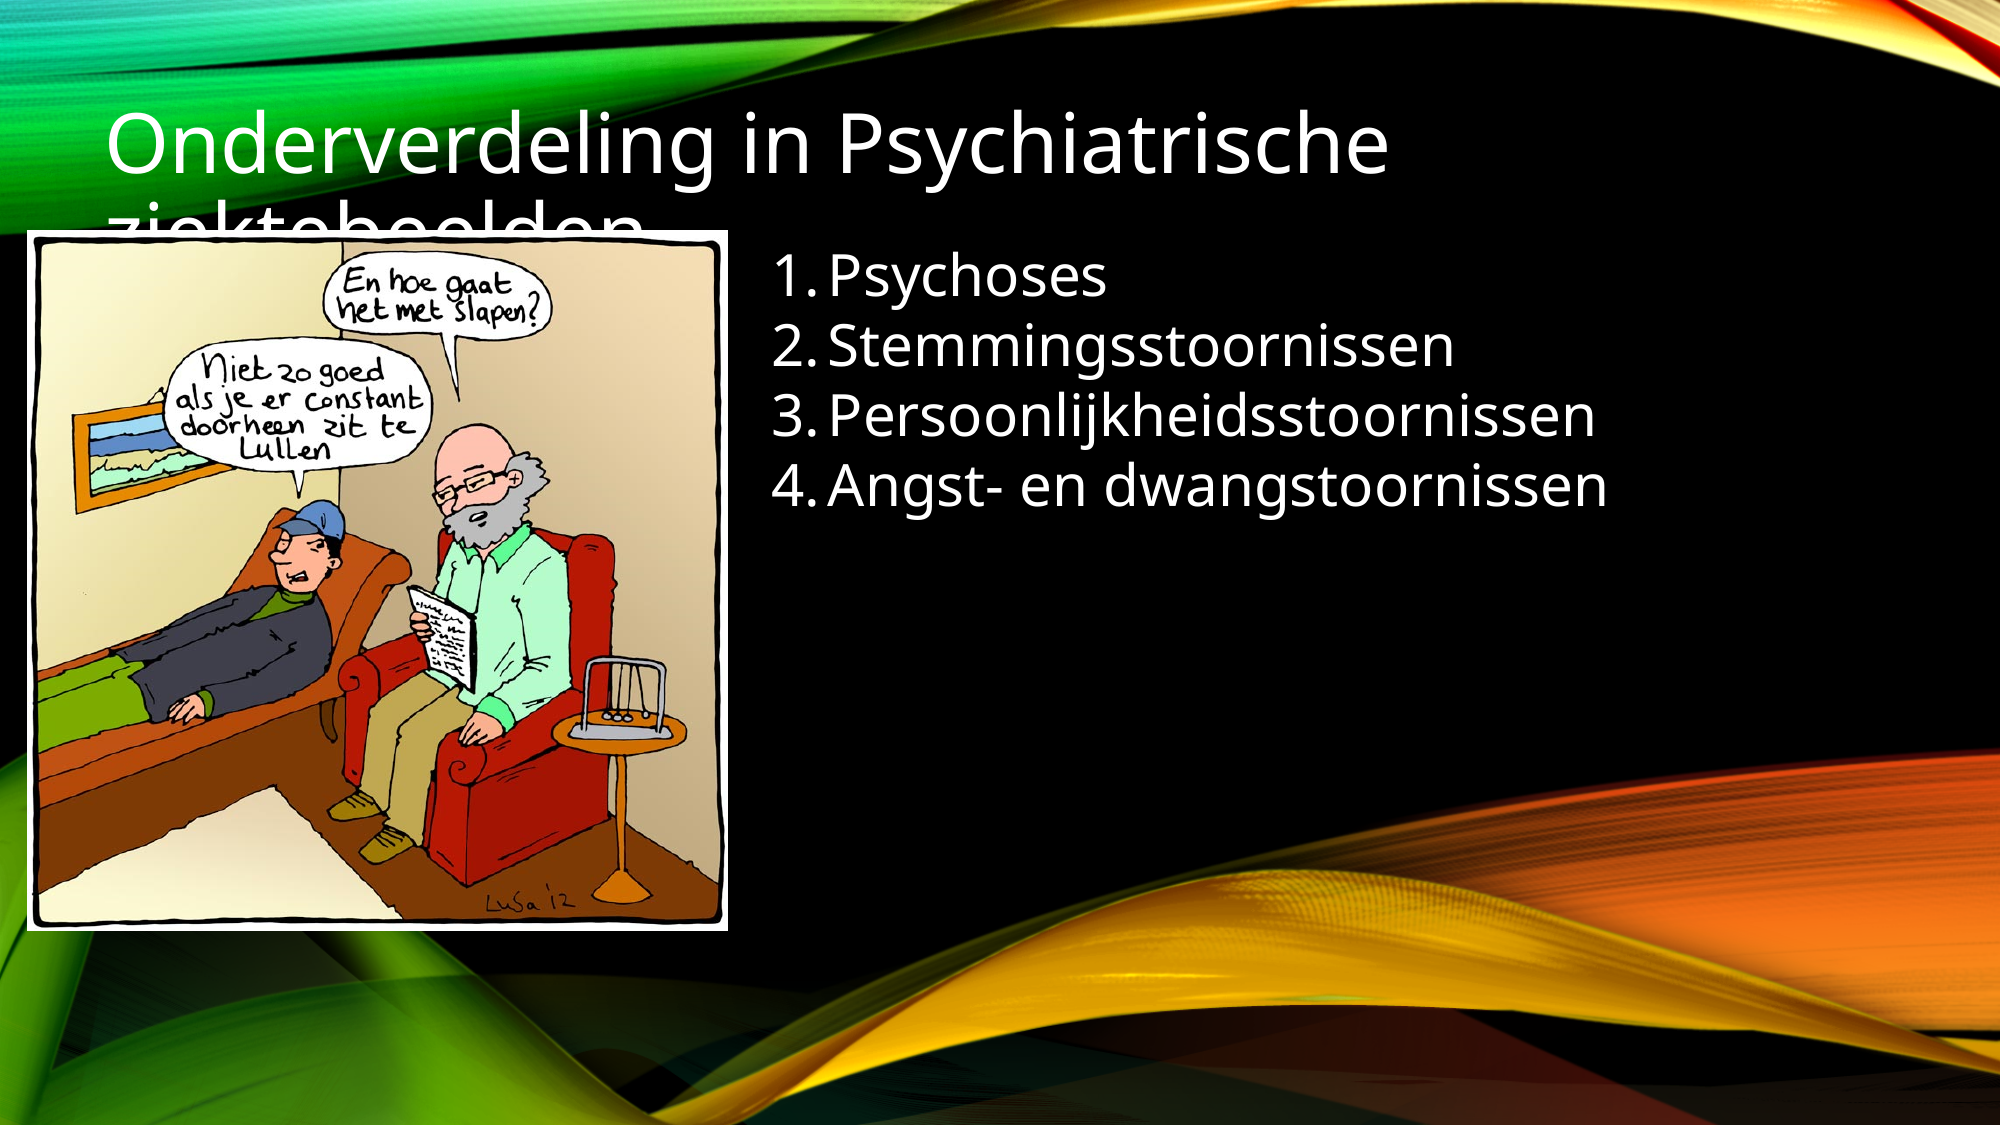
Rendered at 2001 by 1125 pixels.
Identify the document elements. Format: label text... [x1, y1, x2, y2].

picture [0, 0, 2000, 1125]
subtitle Onderverdeling in Psychiatrische ziektebeelden [89, 93, 1960, 207]
text_box Psychoses Stemmingsstoornissen Persoonlijkheidsstoornissen Angst- en dwangstoornissen [756, 230, 2000, 571]
